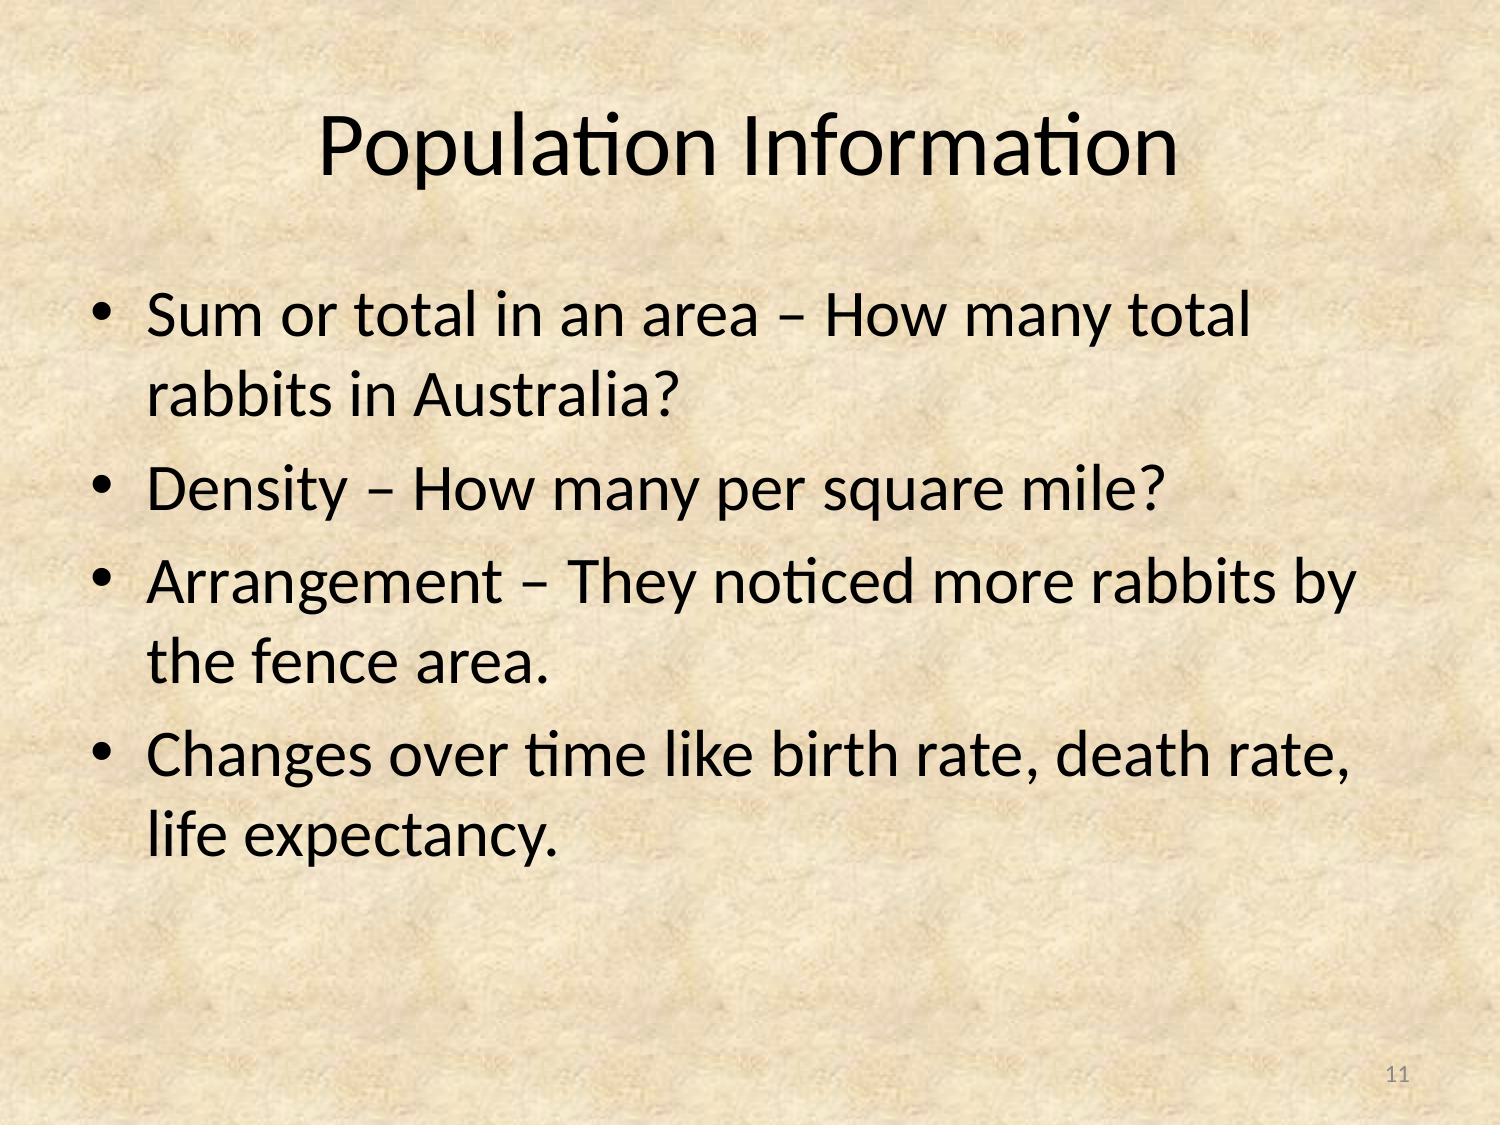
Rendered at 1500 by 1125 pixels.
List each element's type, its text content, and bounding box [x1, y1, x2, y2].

slide_number 11 [1074, 1042, 1425, 1103]
title Population Information [75, 45, 1425, 233]
list Sum or total in an area – How many total rabbits in Australia? Density – How many per square mile? Arrangement – They noticed more rabbits by the fence area. Changes over time like birth rate, death rate, life expectancy. [75, 262, 1425, 1005]
